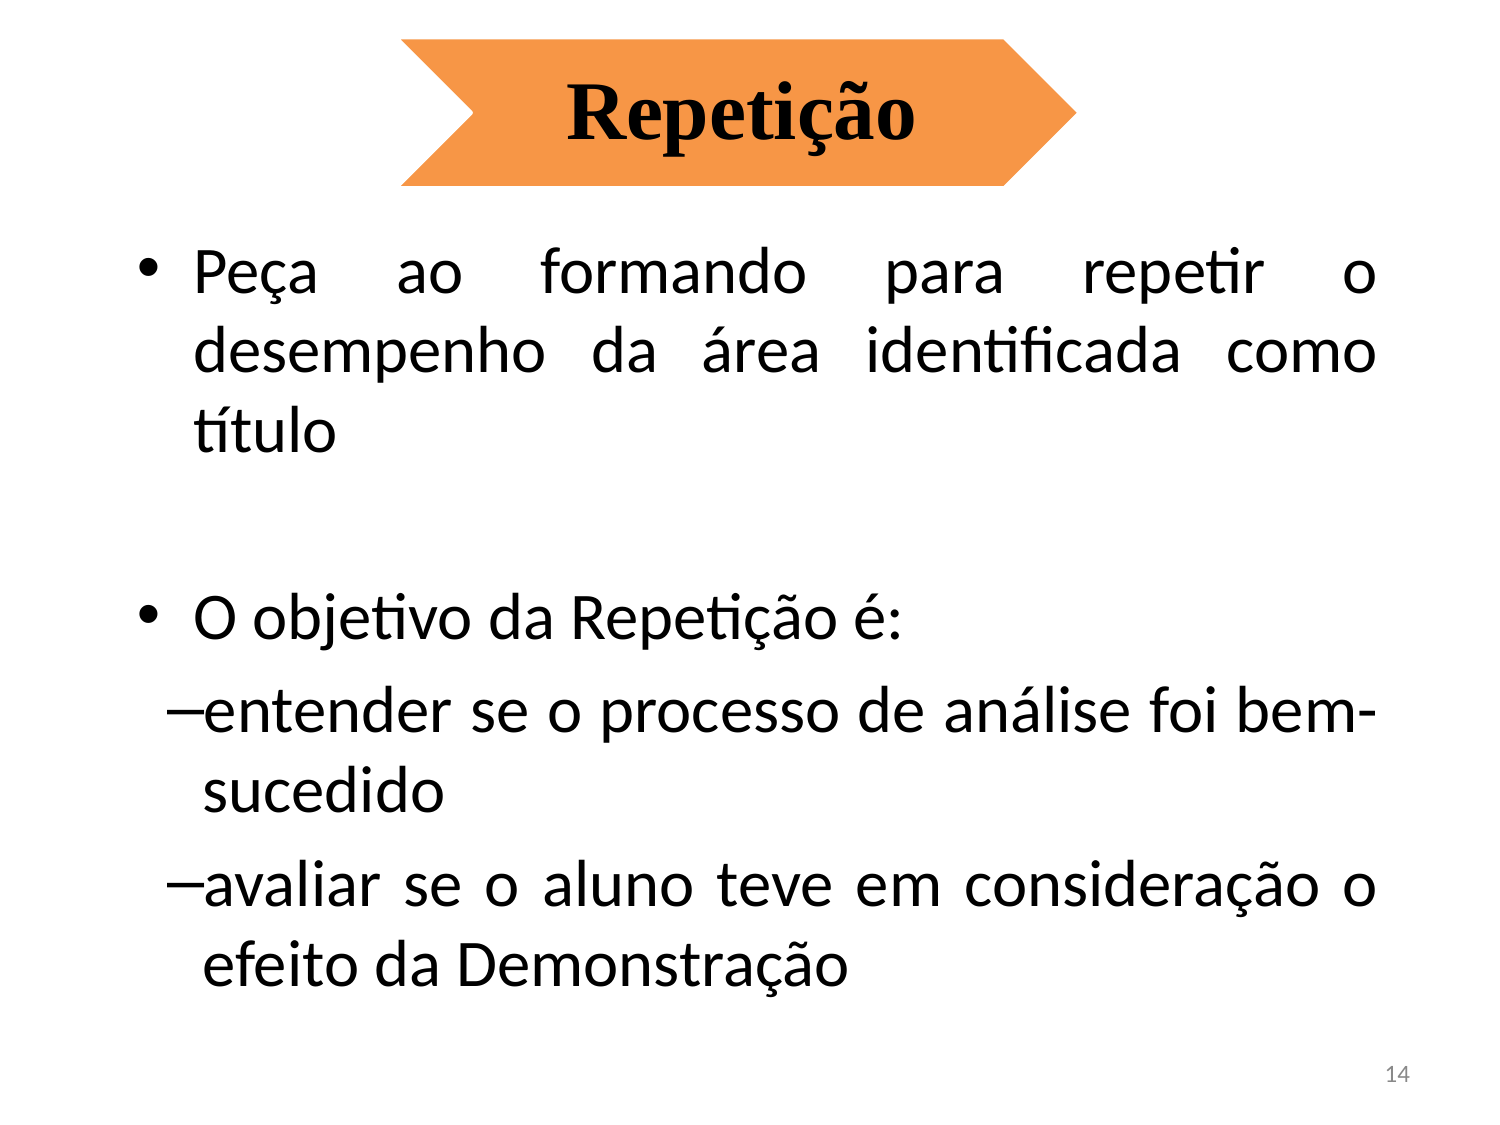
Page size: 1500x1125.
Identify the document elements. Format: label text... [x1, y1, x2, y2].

slide_number 14 [1074, 1042, 1425, 1103]
text_box Peça ao formando para repetir o desempenho da área identificada como título O objetivo da Repetição é: entender se o processo de análise foi bem-sucedido avaliar se o aluno teve em consideração o efeito da Demonstração [122, 218, 1394, 1043]
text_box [395, 36, 1081, 189]
